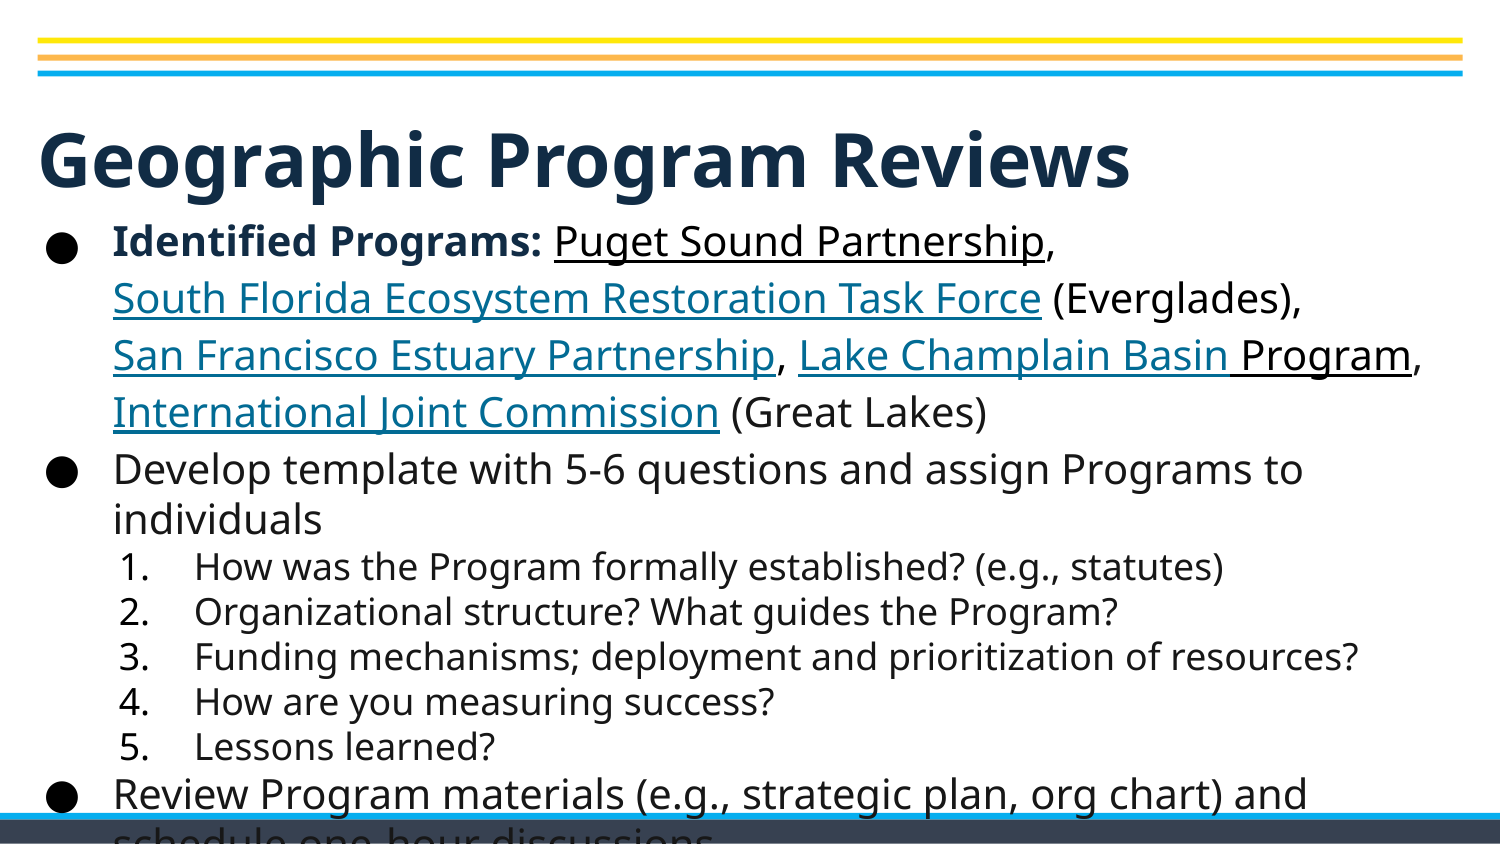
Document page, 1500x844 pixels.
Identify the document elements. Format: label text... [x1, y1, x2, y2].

picture [863, 812, 876, 820]
picture [1080, 812, 1093, 820]
picture [688, 812, 703, 820]
title Geographic Program Reviews [37, 112, 1463, 203]
picture [332, 812, 347, 820]
list Identified Programs: Puget Sound Partnership, South Florida Ecosystem Restoration Task Force (Everglades), San Francisco Estuary Partnership, Lake Champlain Basin Program, International Joint Commission (Great Lakes) Develop template with 5-6 questions and assign Programs to individuals How was the Program formally established? (e.g., statutes) Organizational structure? What guides the Program? Funding mechanisms; deployment and prioritization of resources? How are you measuring success? Lessons learned? Review Program materials (e.g., strategic plan, org chart) and schedule one-hour discussions [37, 214, 1463, 809]
